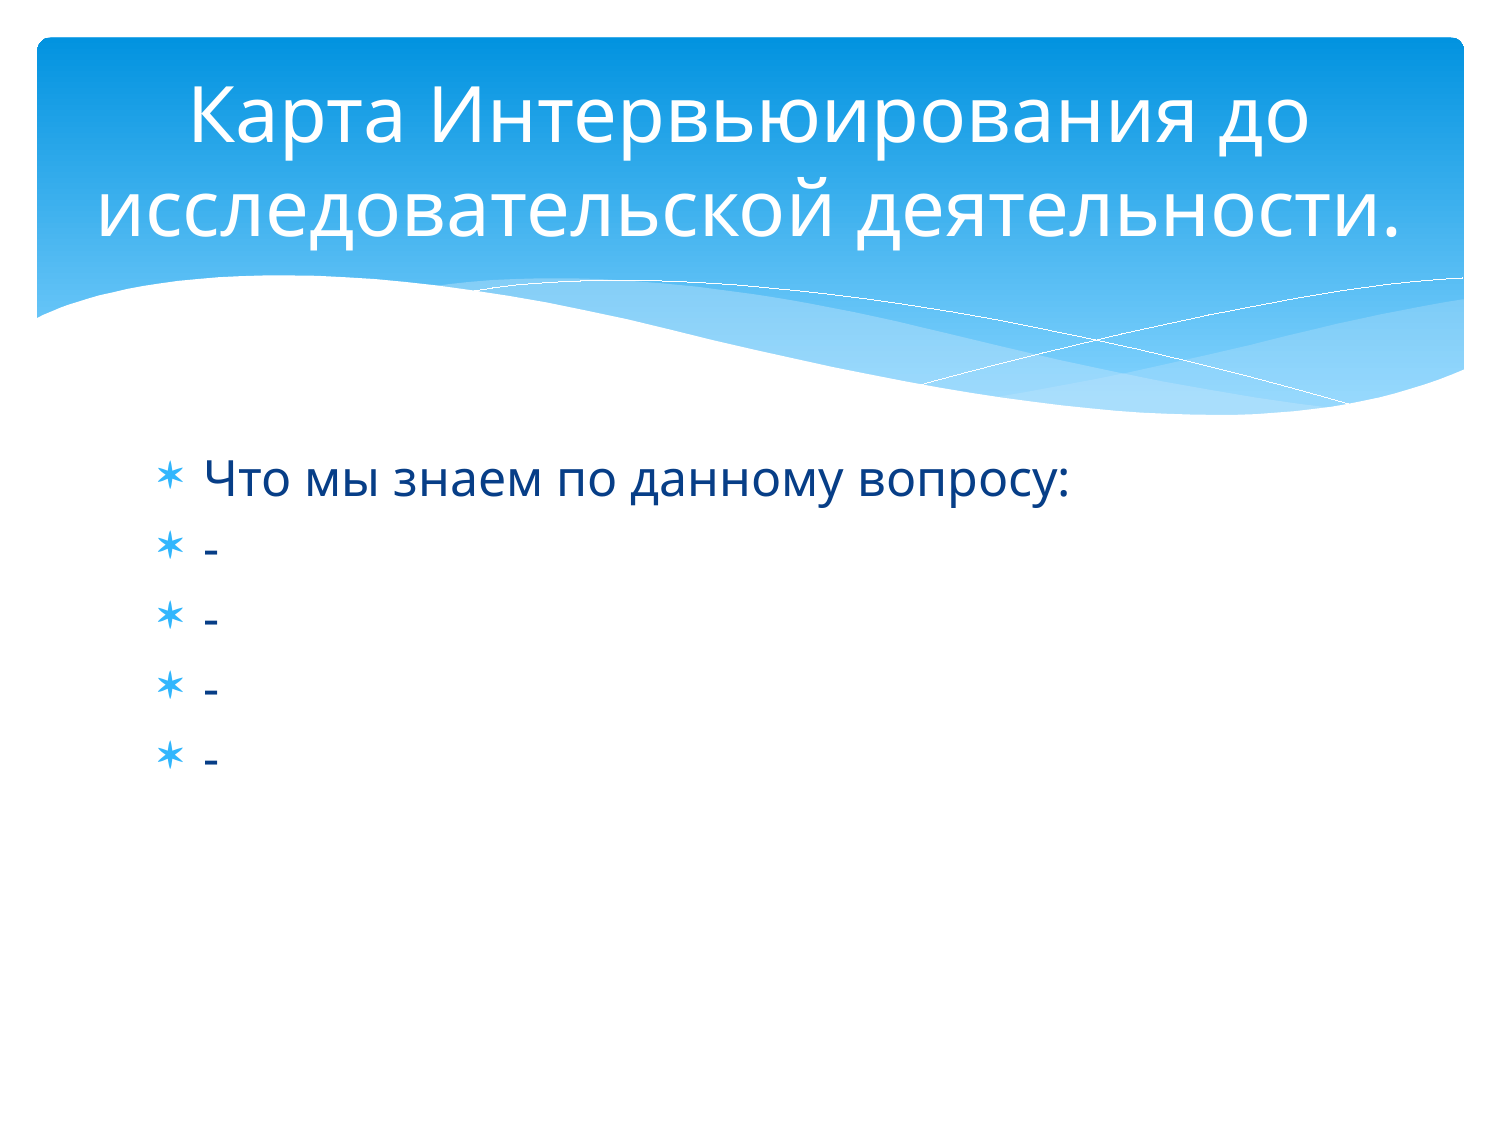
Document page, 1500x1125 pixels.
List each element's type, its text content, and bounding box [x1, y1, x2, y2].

list Что мы знаем по данному вопросу: - - - - [143, 438, 1359, 1005]
title Карта Интервьюирования до исследовательской деятельности. [75, 55, 1425, 261]
